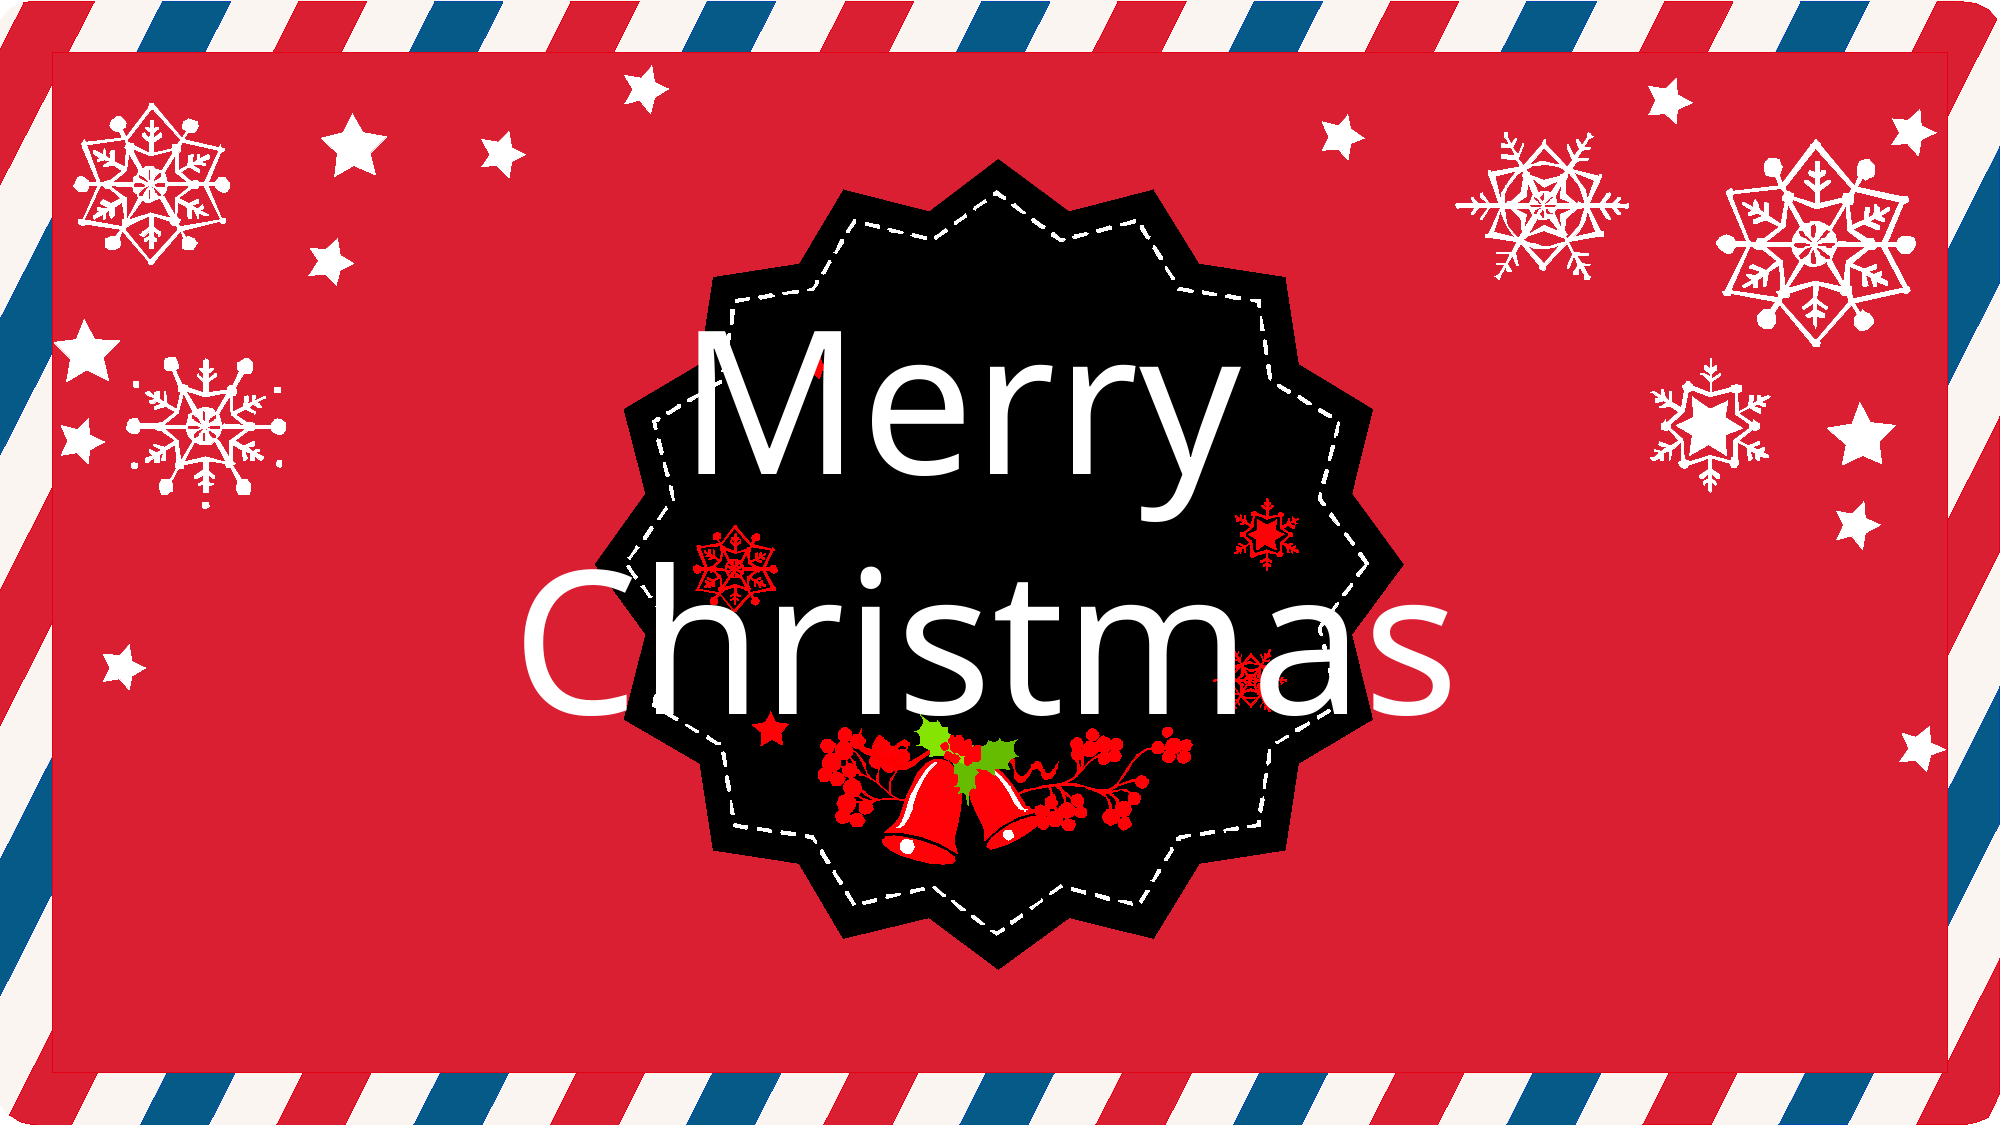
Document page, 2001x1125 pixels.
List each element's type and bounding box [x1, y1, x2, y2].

text_box [595, 772, 1404, 970]
text_box [54, 65, 1946, 772]
